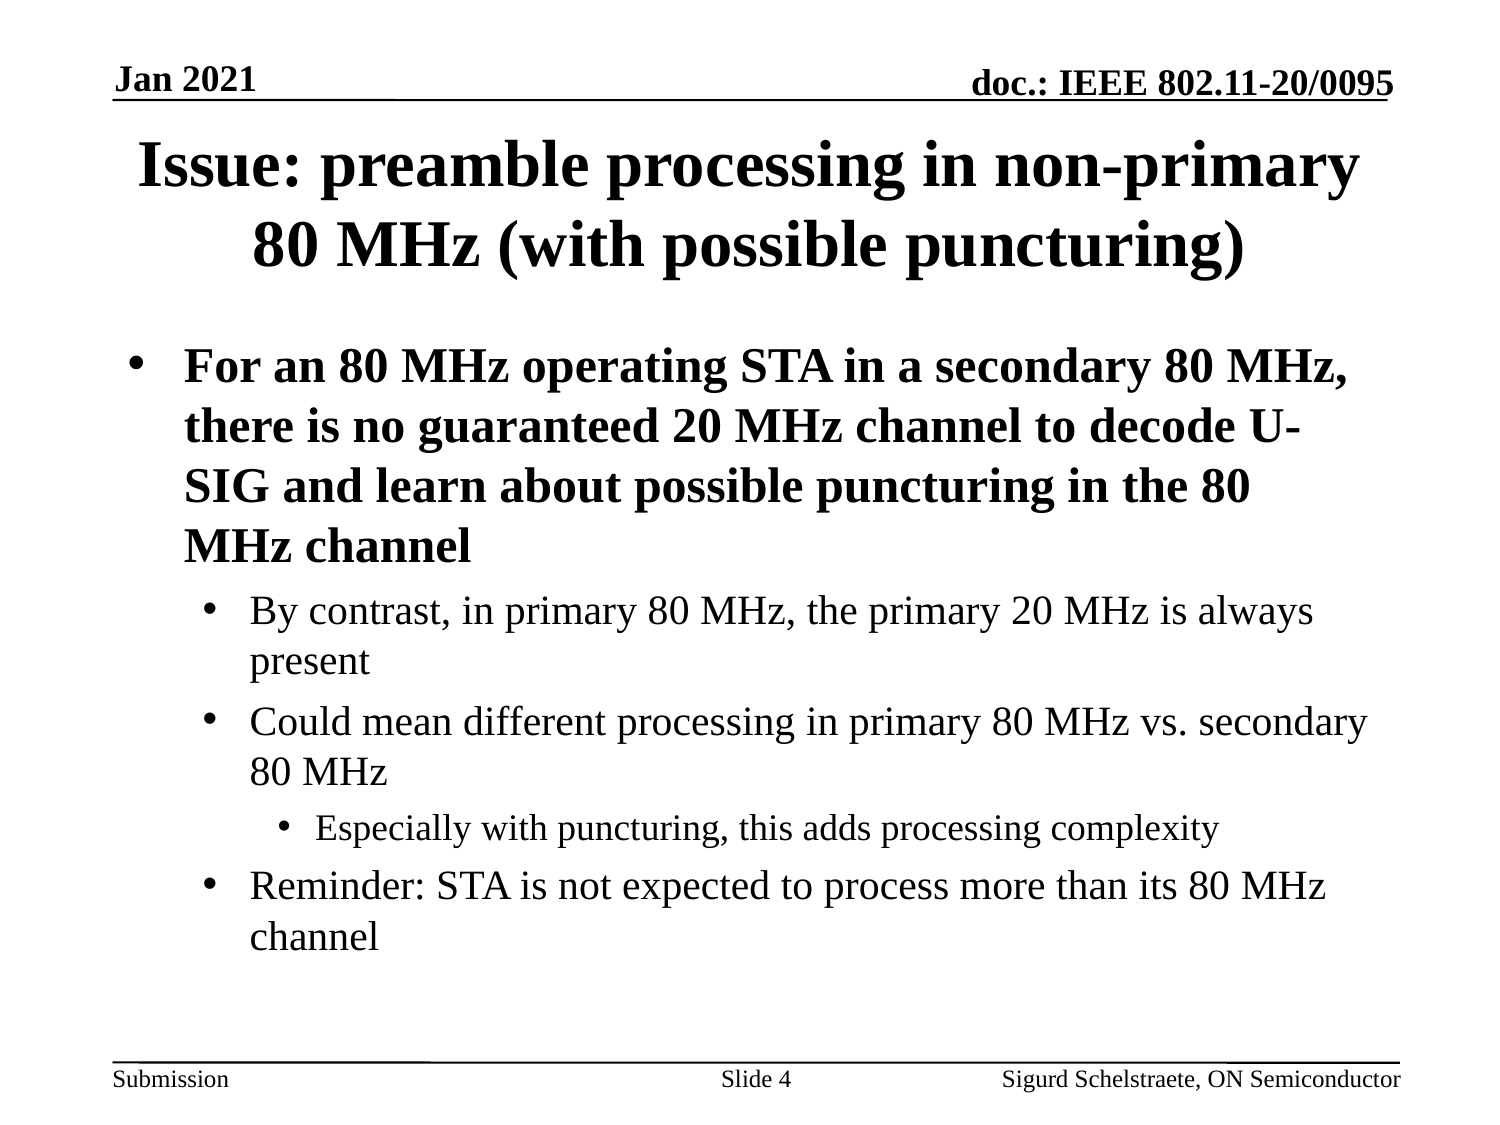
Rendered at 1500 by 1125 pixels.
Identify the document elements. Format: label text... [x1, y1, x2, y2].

slide_number Slide 4 [712, 1061, 800, 1123]
list For an 80 MHz operating STA in a secondary 80 MHz, there is no guaranteed 20 MHz channel to decode U-SIG and learn about possible puncturing in the 80 MHz channel By contrast, in primary 80 MHz, the primary 20 MHz is always present Could mean different processing in primary 80 MHz vs. secondary 80 MHz Especially with puncturing, this adds processing complexity Reminder: STA is not expected to process more than its 80 MHz channel [112, 324, 1388, 1000]
title Issue: preamble processing in non-primary 80 MHz (with possible puncturing) [112, 112, 1388, 288]
footer Sigurd Schelstraete, ON Semiconductor [902, 1061, 1402, 1093]
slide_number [114, 54, 423, 100]
